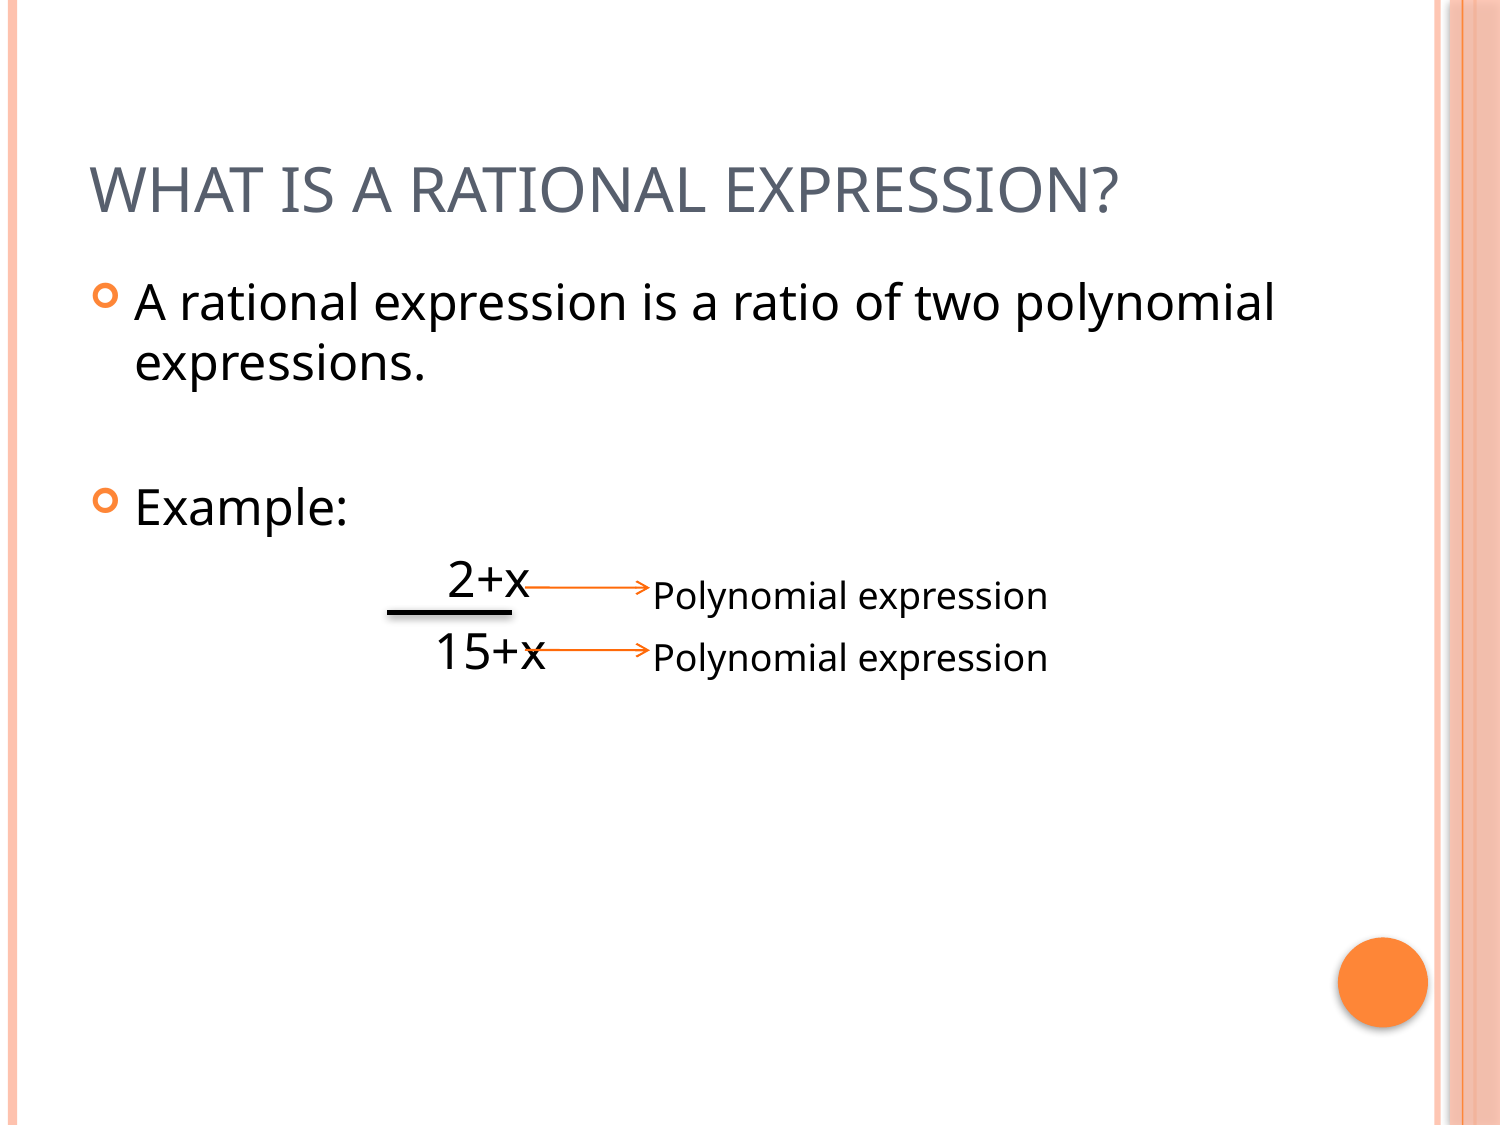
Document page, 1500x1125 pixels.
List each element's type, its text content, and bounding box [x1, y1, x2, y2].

list A rational expression is a ratio of two polynomial expressions. Example: 2+x 15+x [75, 262, 1300, 1062]
text_box Polynomial expression [637, 626, 1075, 687]
text_box Polynomial expression [637, 564, 1075, 625]
title What is a rational expression? [75, 45, 1300, 233]
